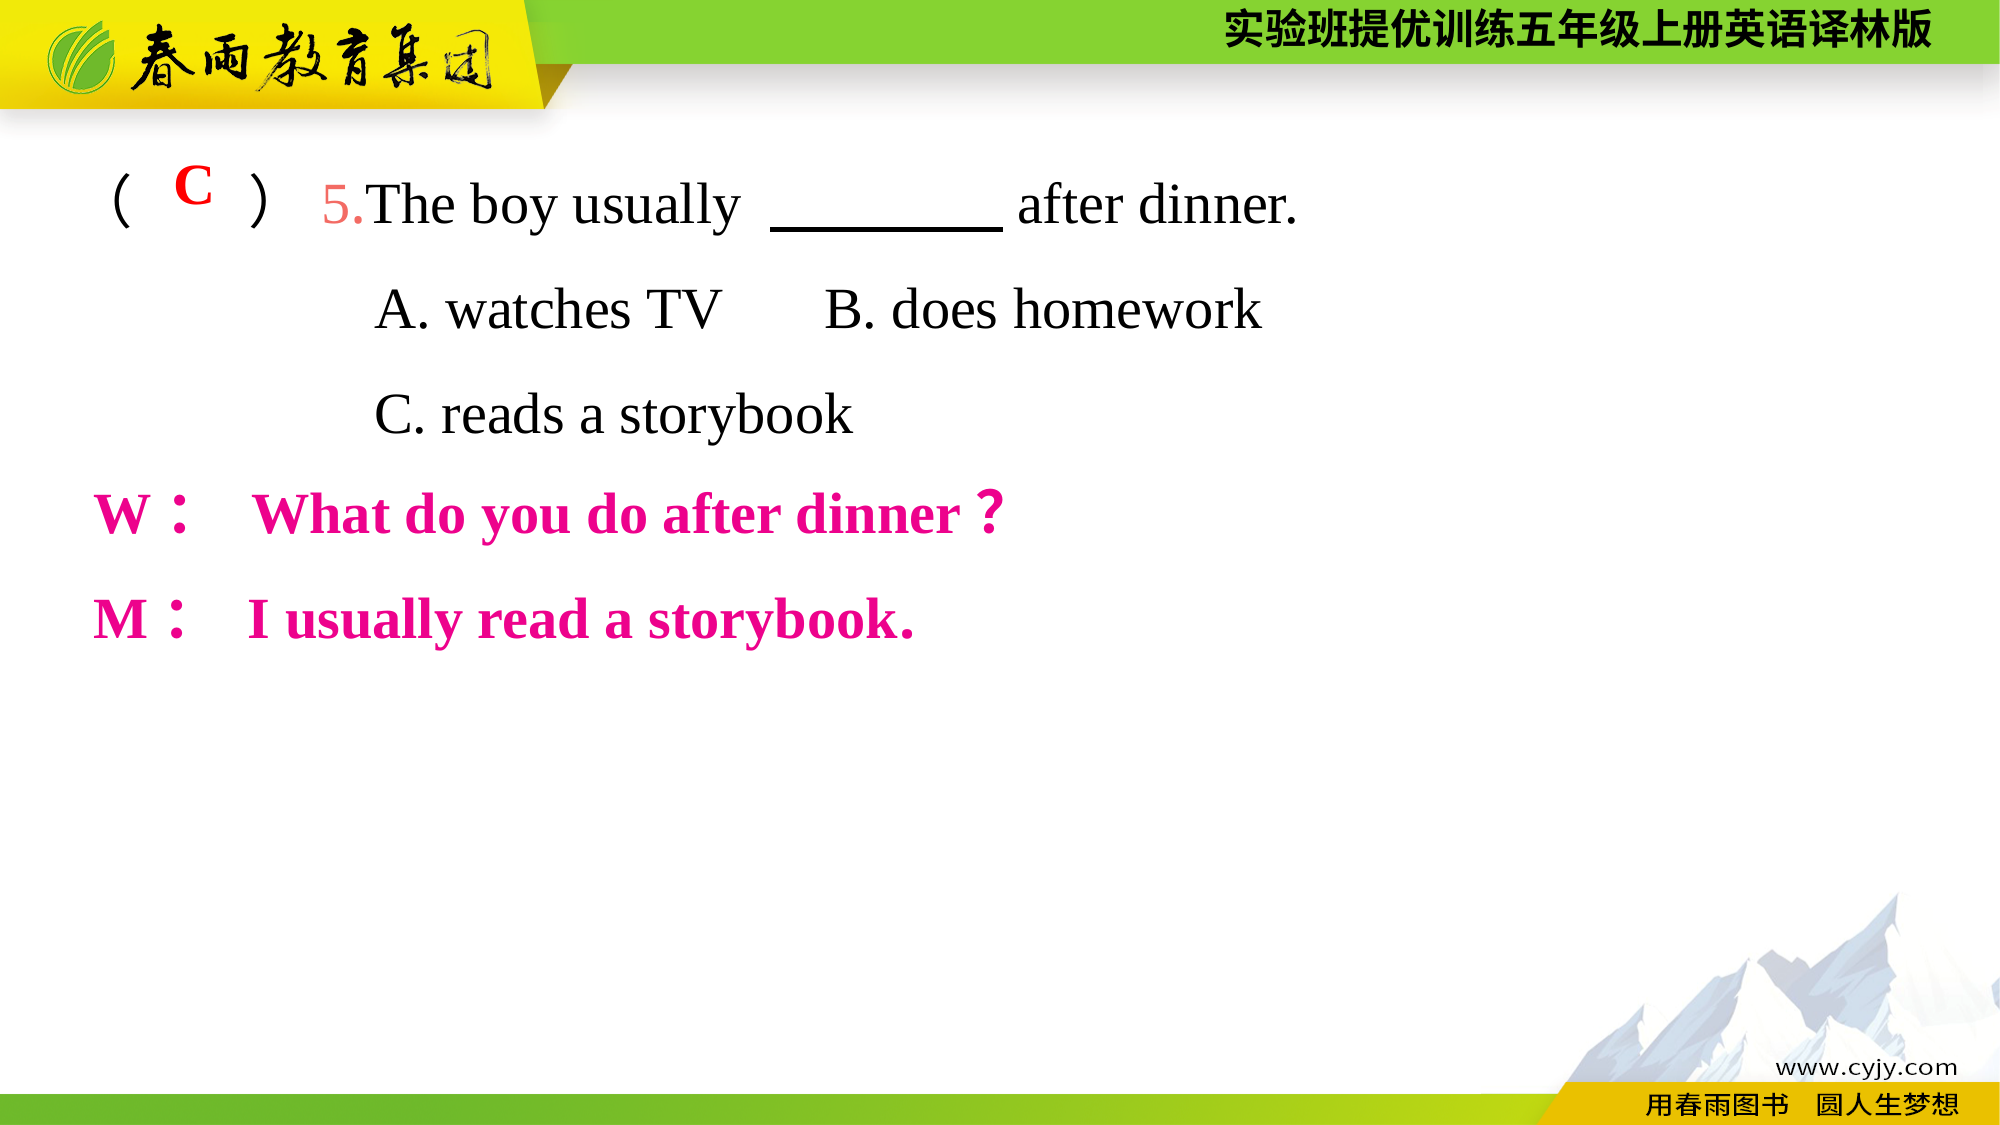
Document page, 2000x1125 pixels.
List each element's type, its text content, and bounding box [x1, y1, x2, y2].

text_box C [158, 139, 231, 224]
text_box W： What do you do after dinner？ M： I usually read a storybook. [78, 432, 1078, 658]
list （ ）5.The boy usually after dinner. A. watches TV B. does homework C. reads a storybook [59, 122, 1944, 443]
picture [0, 0, 2000, 1125]
